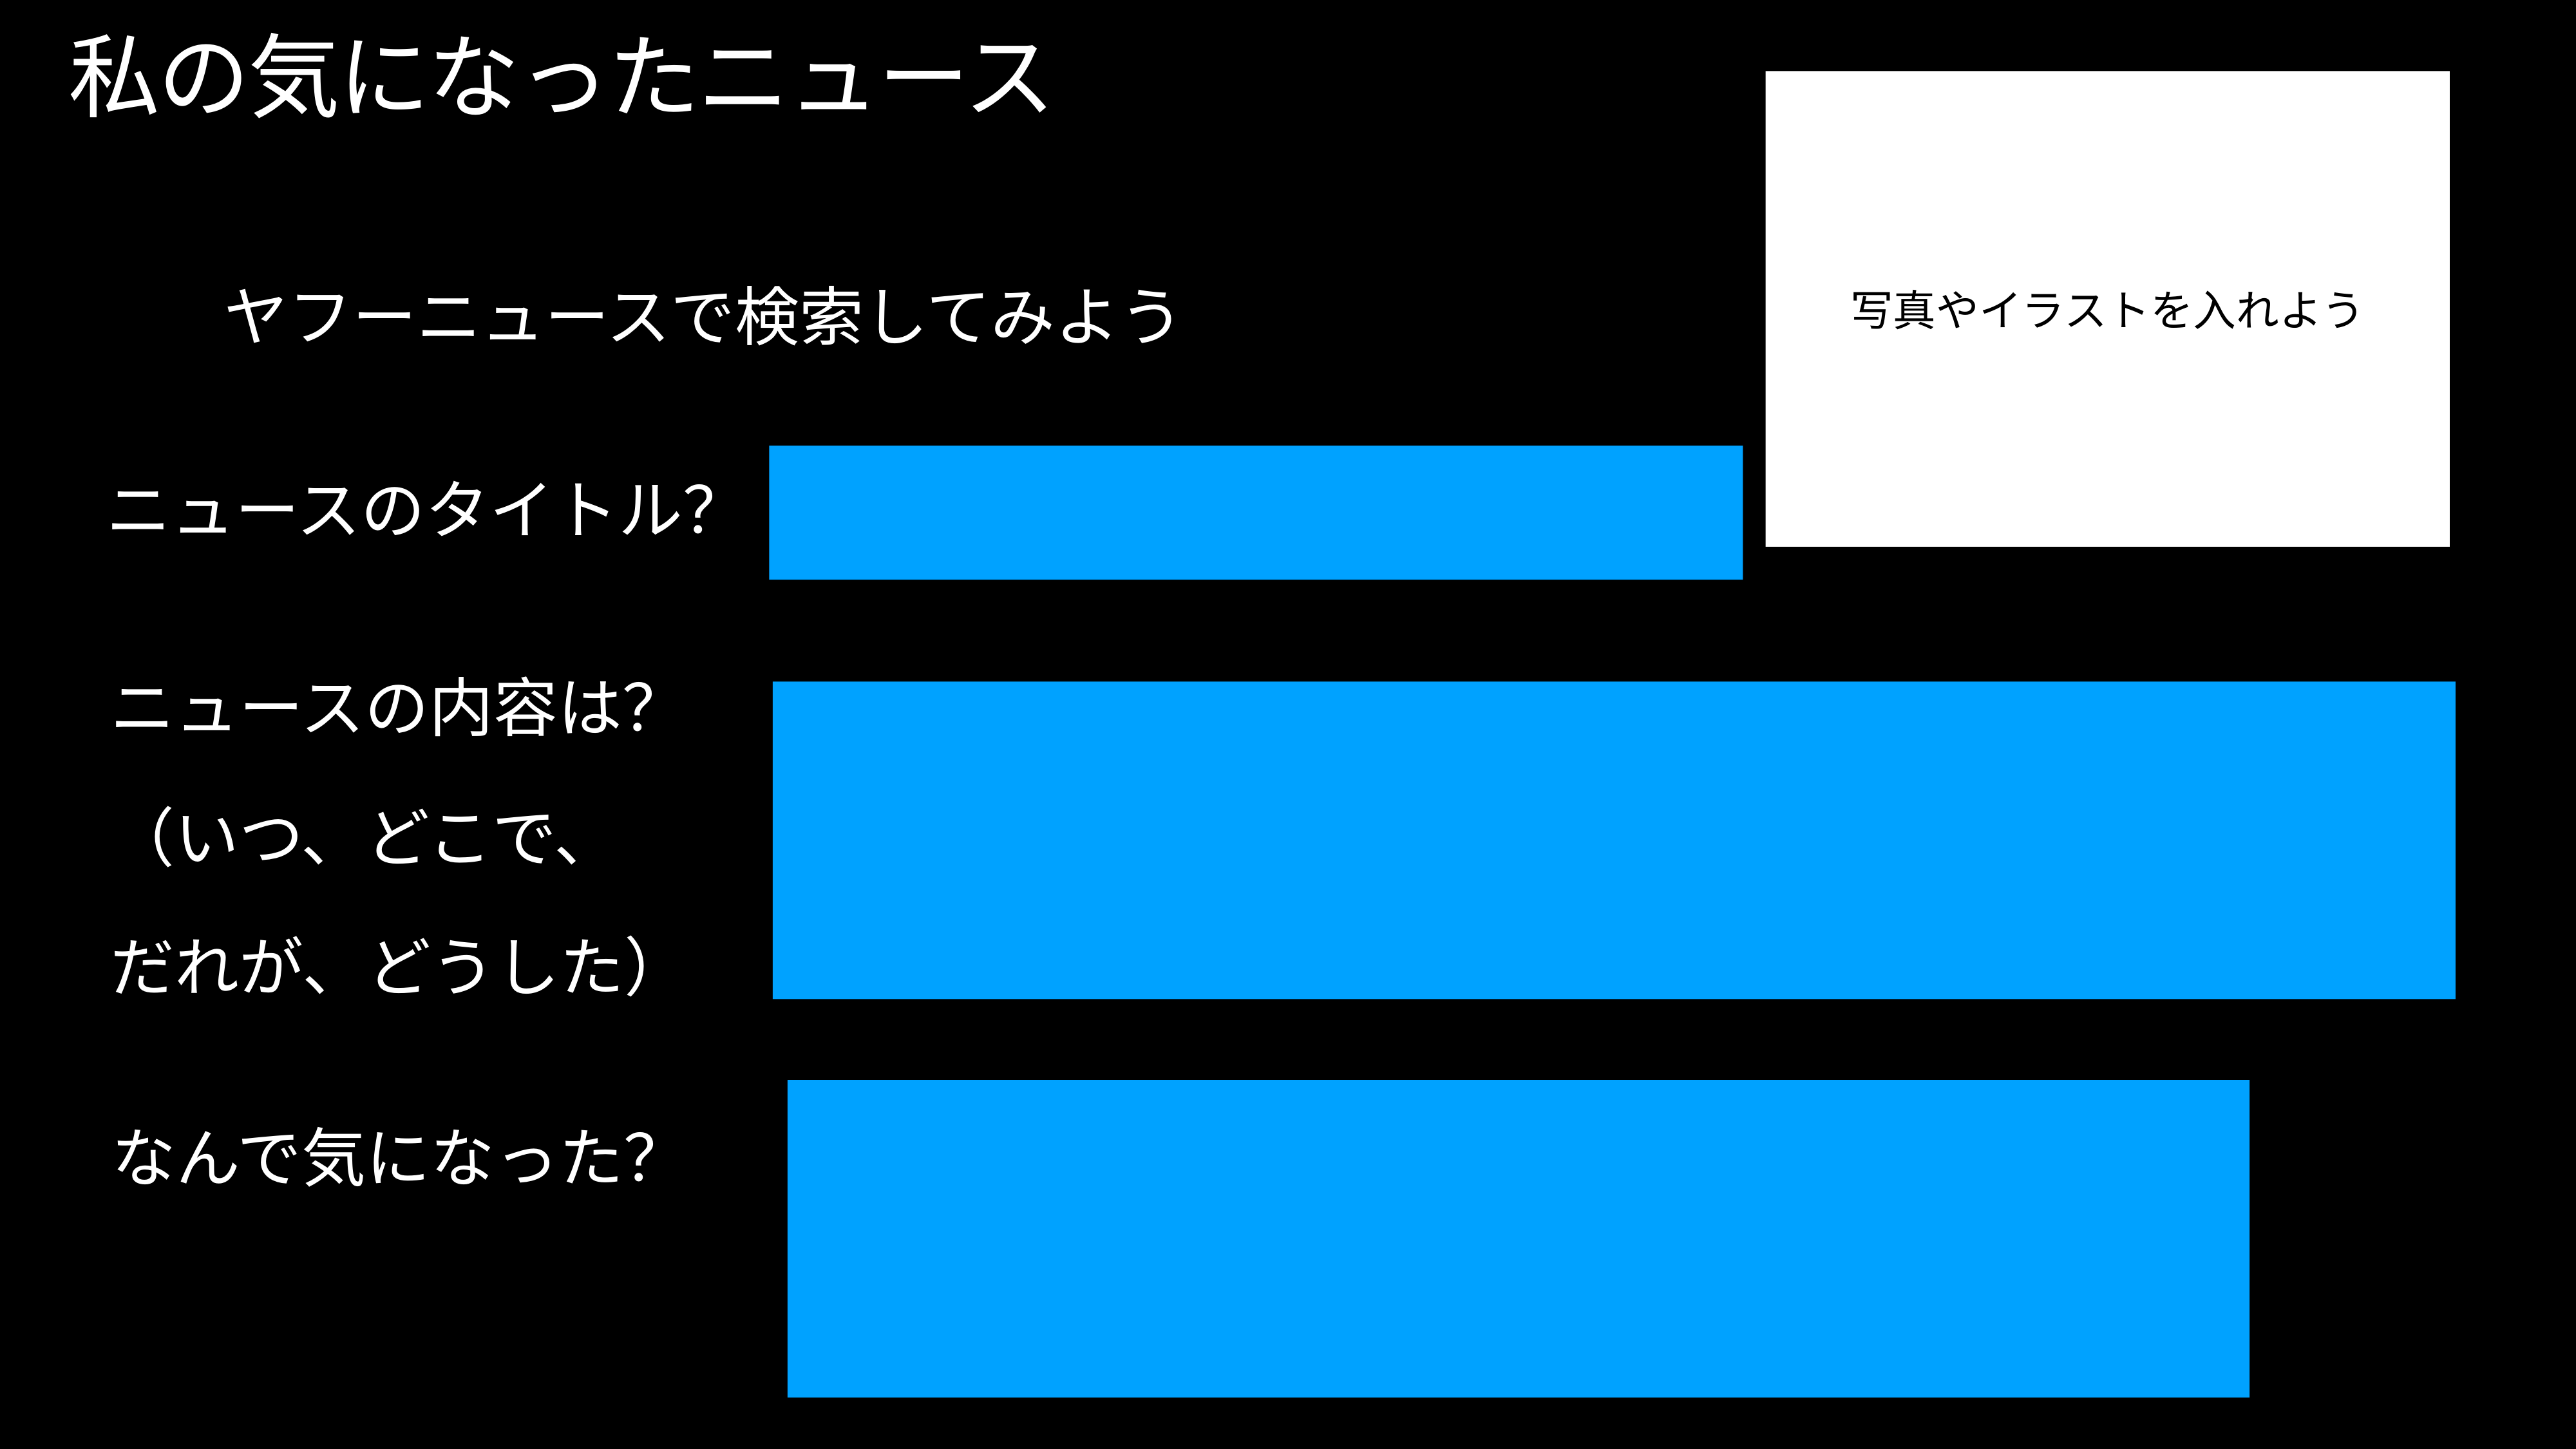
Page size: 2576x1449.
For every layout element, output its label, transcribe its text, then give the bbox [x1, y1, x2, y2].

title 私の気になったニュース [62, 9, 1199, 160]
text_box ニュースのタイトル？ [101, 472, 753, 553]
text_box なんで気になった？ [106, 1120, 694, 1201]
text_box ヤフーニュースで検索してみよう [218, 279, 1190, 359]
text_box [772, 681, 2456, 999]
text_box ニュースの内容は？ （いつ、どこで、 だれが、どうした） [105, 670, 695, 1010]
text_box [769, 445, 1743, 580]
text_box 写真やイラストを入れよう [1765, 71, 2450, 547]
text_box [787, 1080, 2250, 1398]
